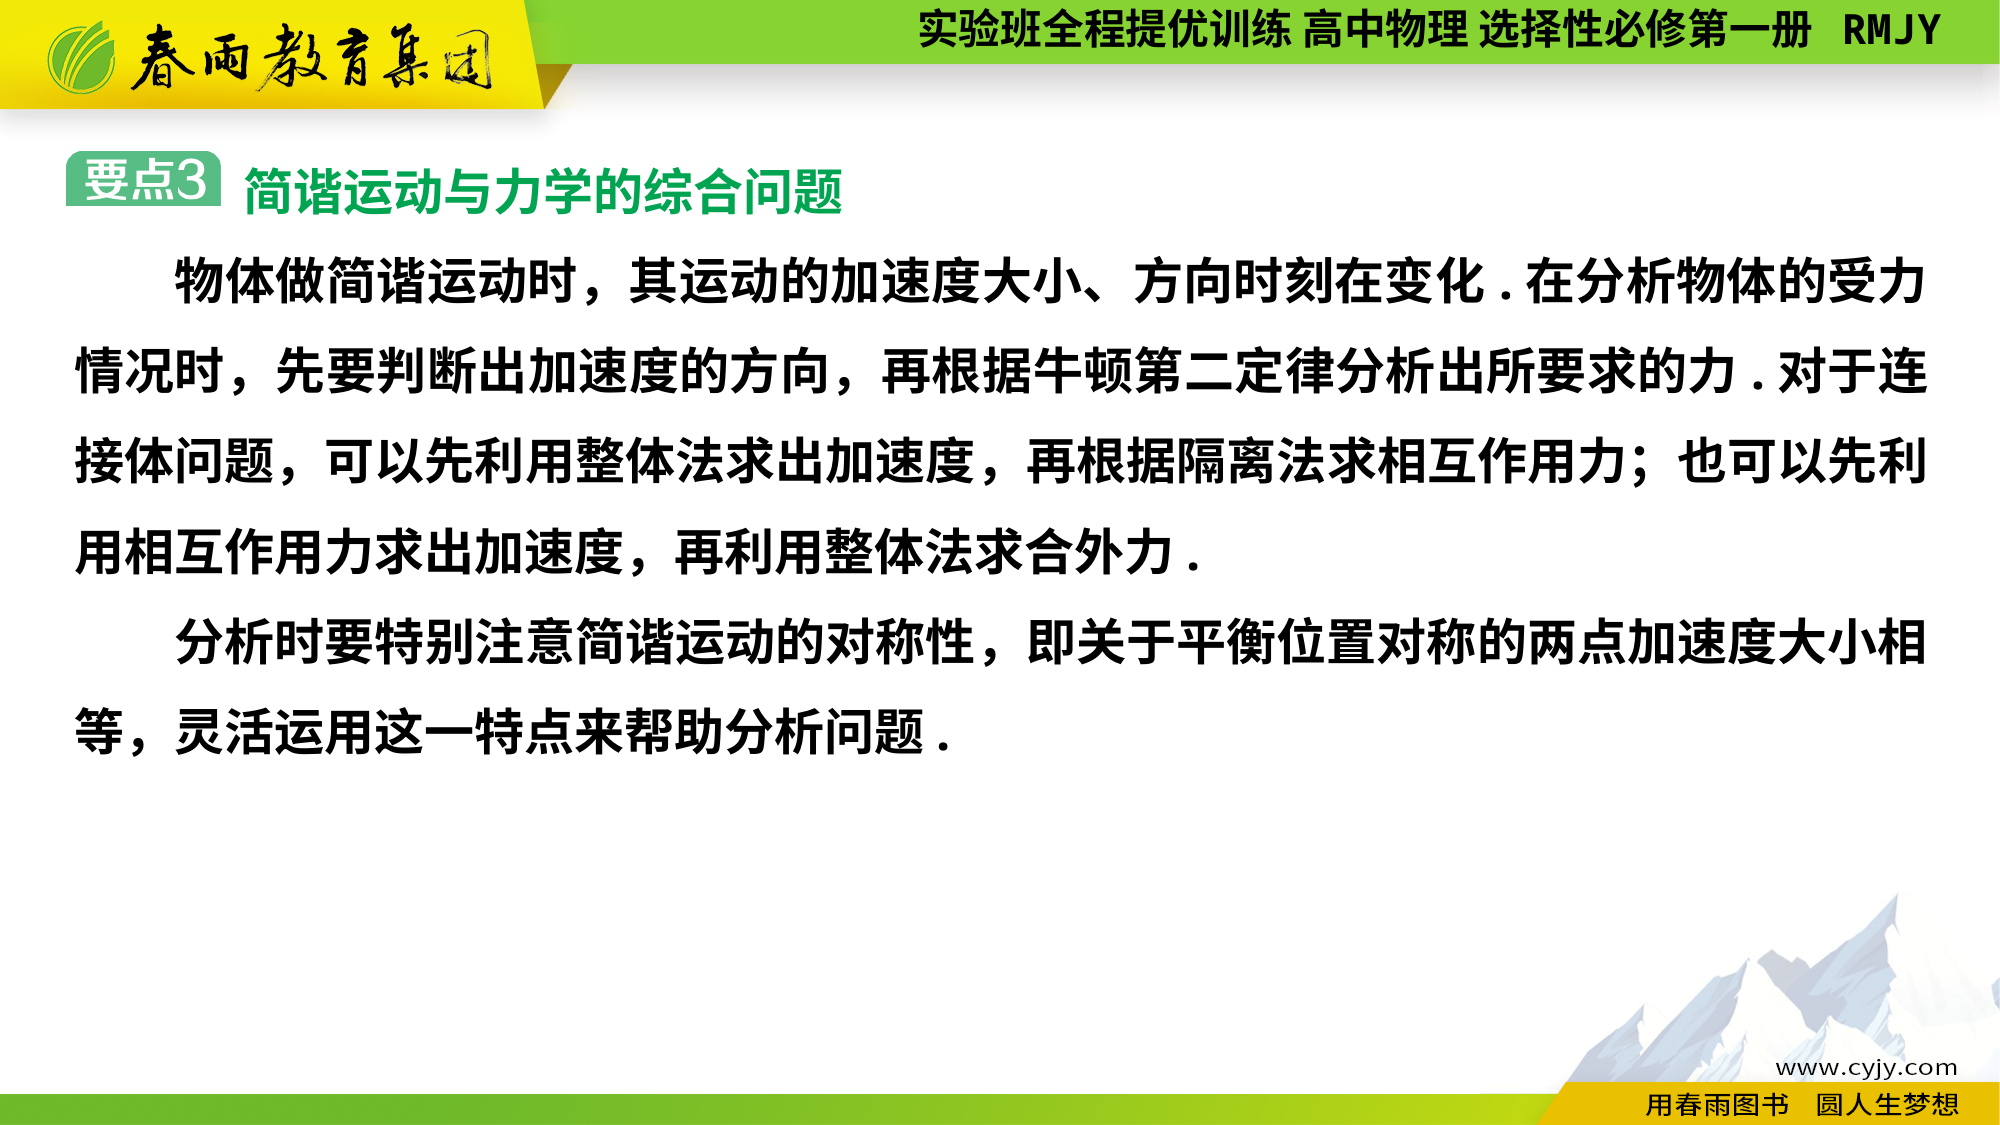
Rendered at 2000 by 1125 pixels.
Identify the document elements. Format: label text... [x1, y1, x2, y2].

list 简谐运动与力学的综合问题 物体做简谐运动时，其运动的加速度大小、方向时刻在变化.在分析物体的受力情况时，先要判断出加速度的方向，再根据牛顿第二定律分析出所要求的力.对于连接体问题，可以先利用整体法求出加速度，再根据隔离法求相互作用力；也可以先利用相互作用力求出加速度，再利用整体法求合外力. 分析时要特别注意简谐运动的对称性，即关于平衡位置对称的两点加速度大小相等，灵活运用这一特点来帮助分析问题. [59, 122, 1944, 763]
picture [0, 0, 2000, 1125]
